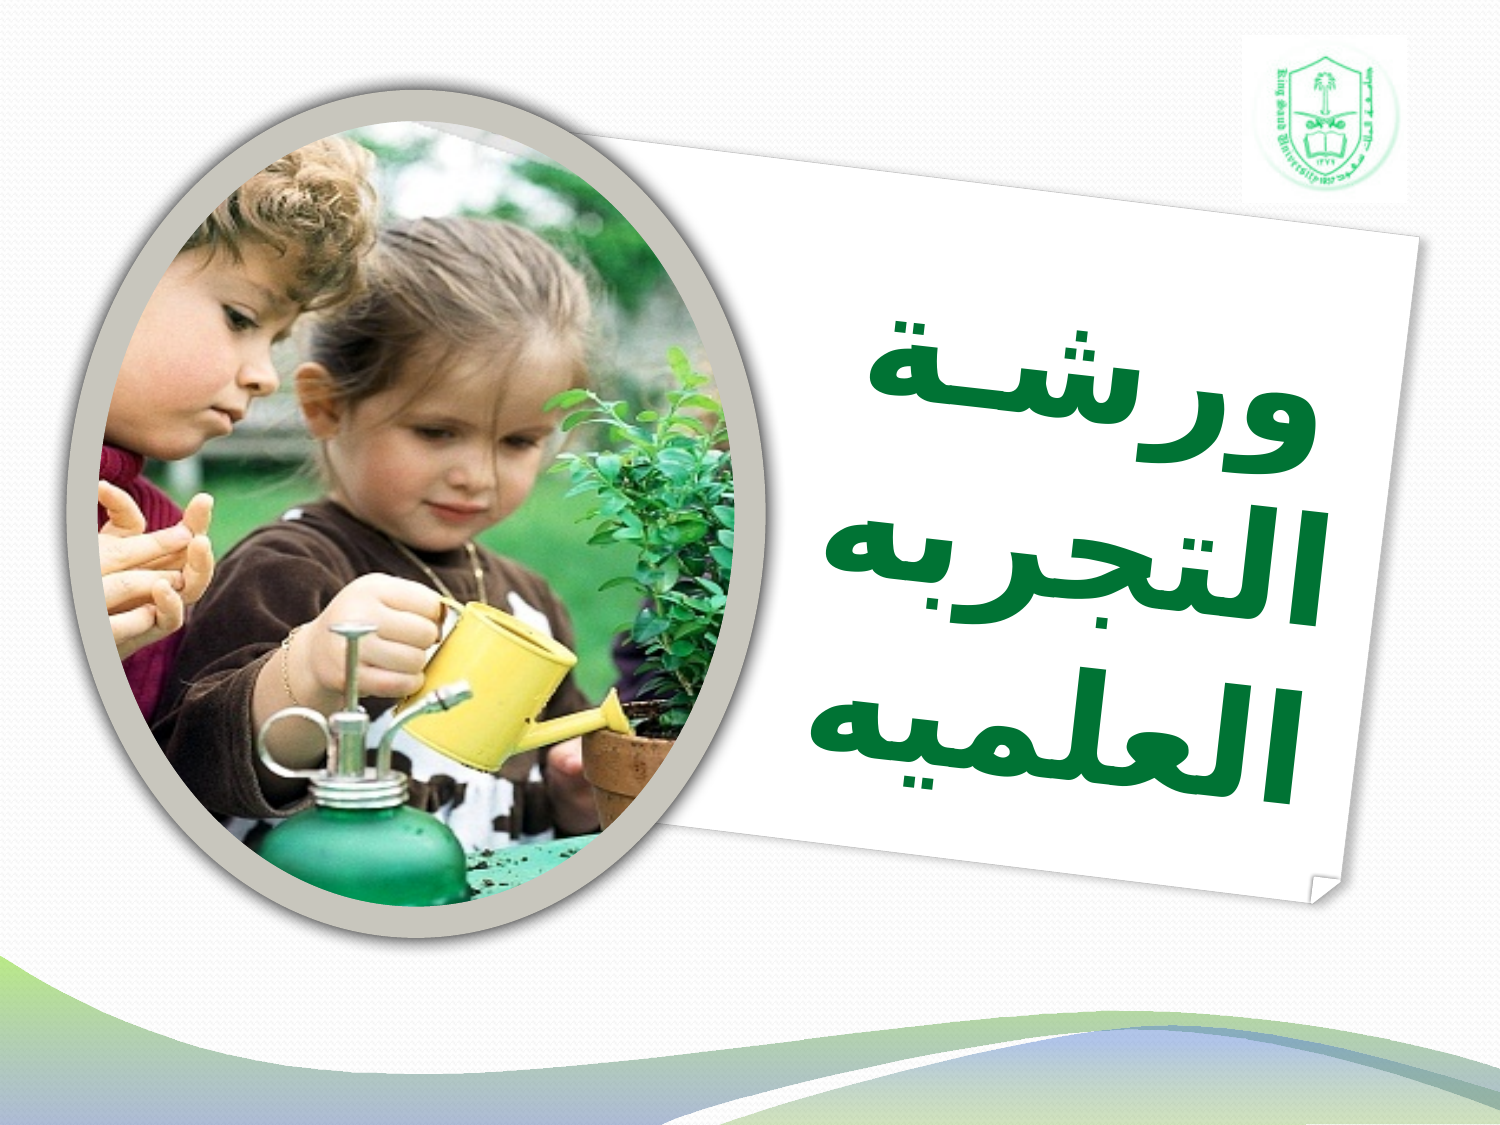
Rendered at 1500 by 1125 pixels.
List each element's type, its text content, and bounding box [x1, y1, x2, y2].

picture [81, 105, 751, 923]
title ورشـة التجربه العلميه [755, 199, 1411, 850]
picture [1241, 34, 1407, 204]
